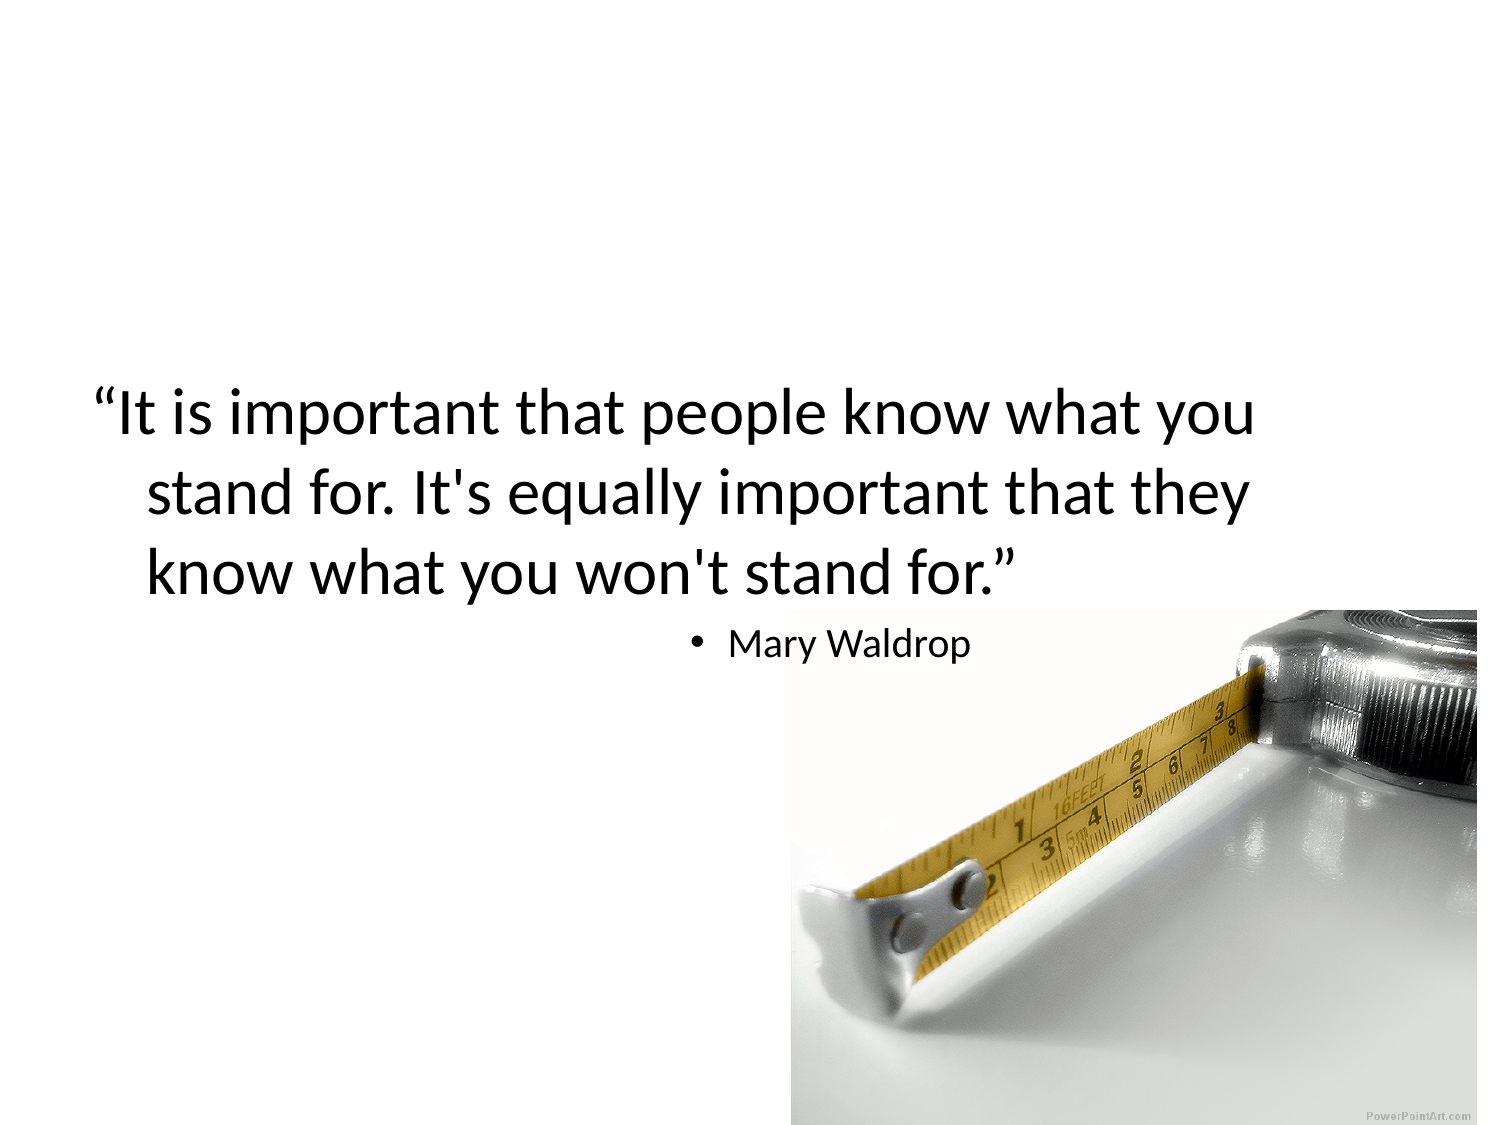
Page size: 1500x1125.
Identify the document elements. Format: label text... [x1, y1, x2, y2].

list “It is important that people know what you stand for. It's equally important that they know what you won't stand for.” Mary Waldrop [75, 173, 1425, 917]
picture [791, 610, 1478, 1125]
